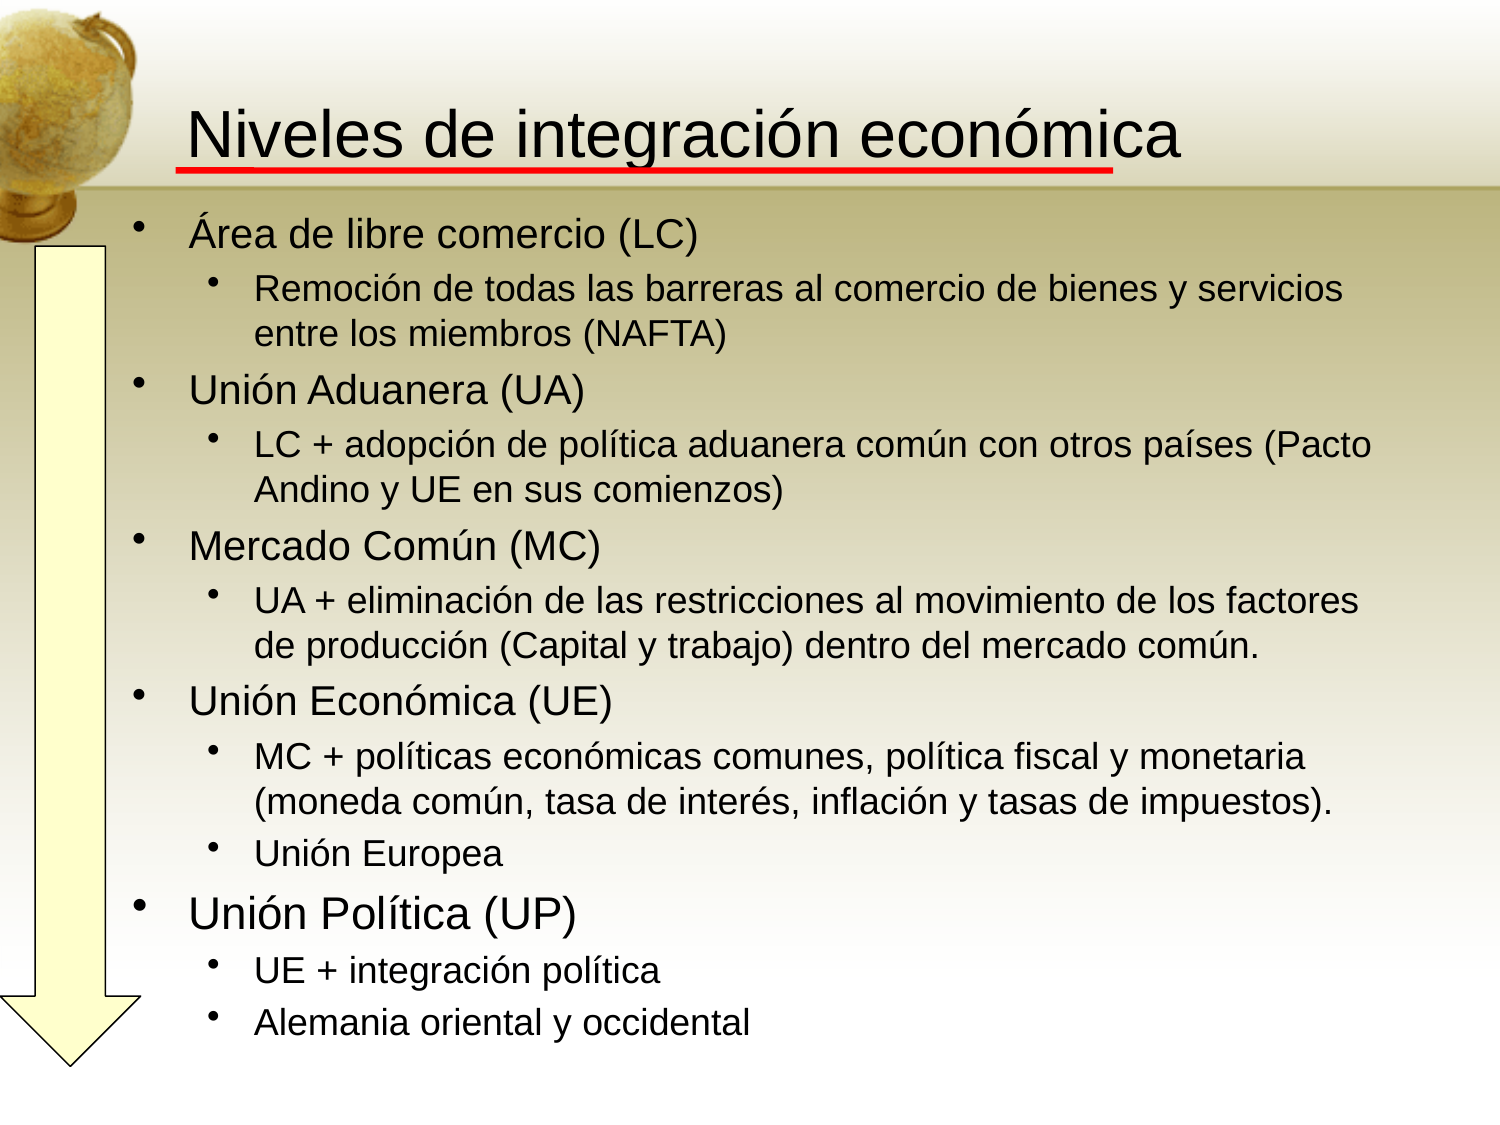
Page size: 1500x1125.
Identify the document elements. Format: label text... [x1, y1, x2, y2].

text_box [0, 246, 141, 1067]
title Niveles de integración económica [170, 36, 1436, 179]
picture [0, 0, 1500, 1125]
list Área de libre comercio (LC) Remoción de todas las barreras al comercio de bienes y servicios entre los miembros (NAFTA) Unión Aduanera (UA) LC + adopción de política aduanera común con otros países (Pacto Andino y UE en sus comienzos) Mercado Común (MC) UA + eliminación de las restricciones al movimiento de los factores de producción (Capital y trabajo) dentro del mercado común. Unión Económica (UE) MC + políticas económicas comunes, política fiscal y monetaria (moneda común, tasa de interés, inflación y tasas de impuestos). Unión Europea Unión Política (UP) UE + integración política Alemania oriental y occidental [116, 198, 1407, 1091]
